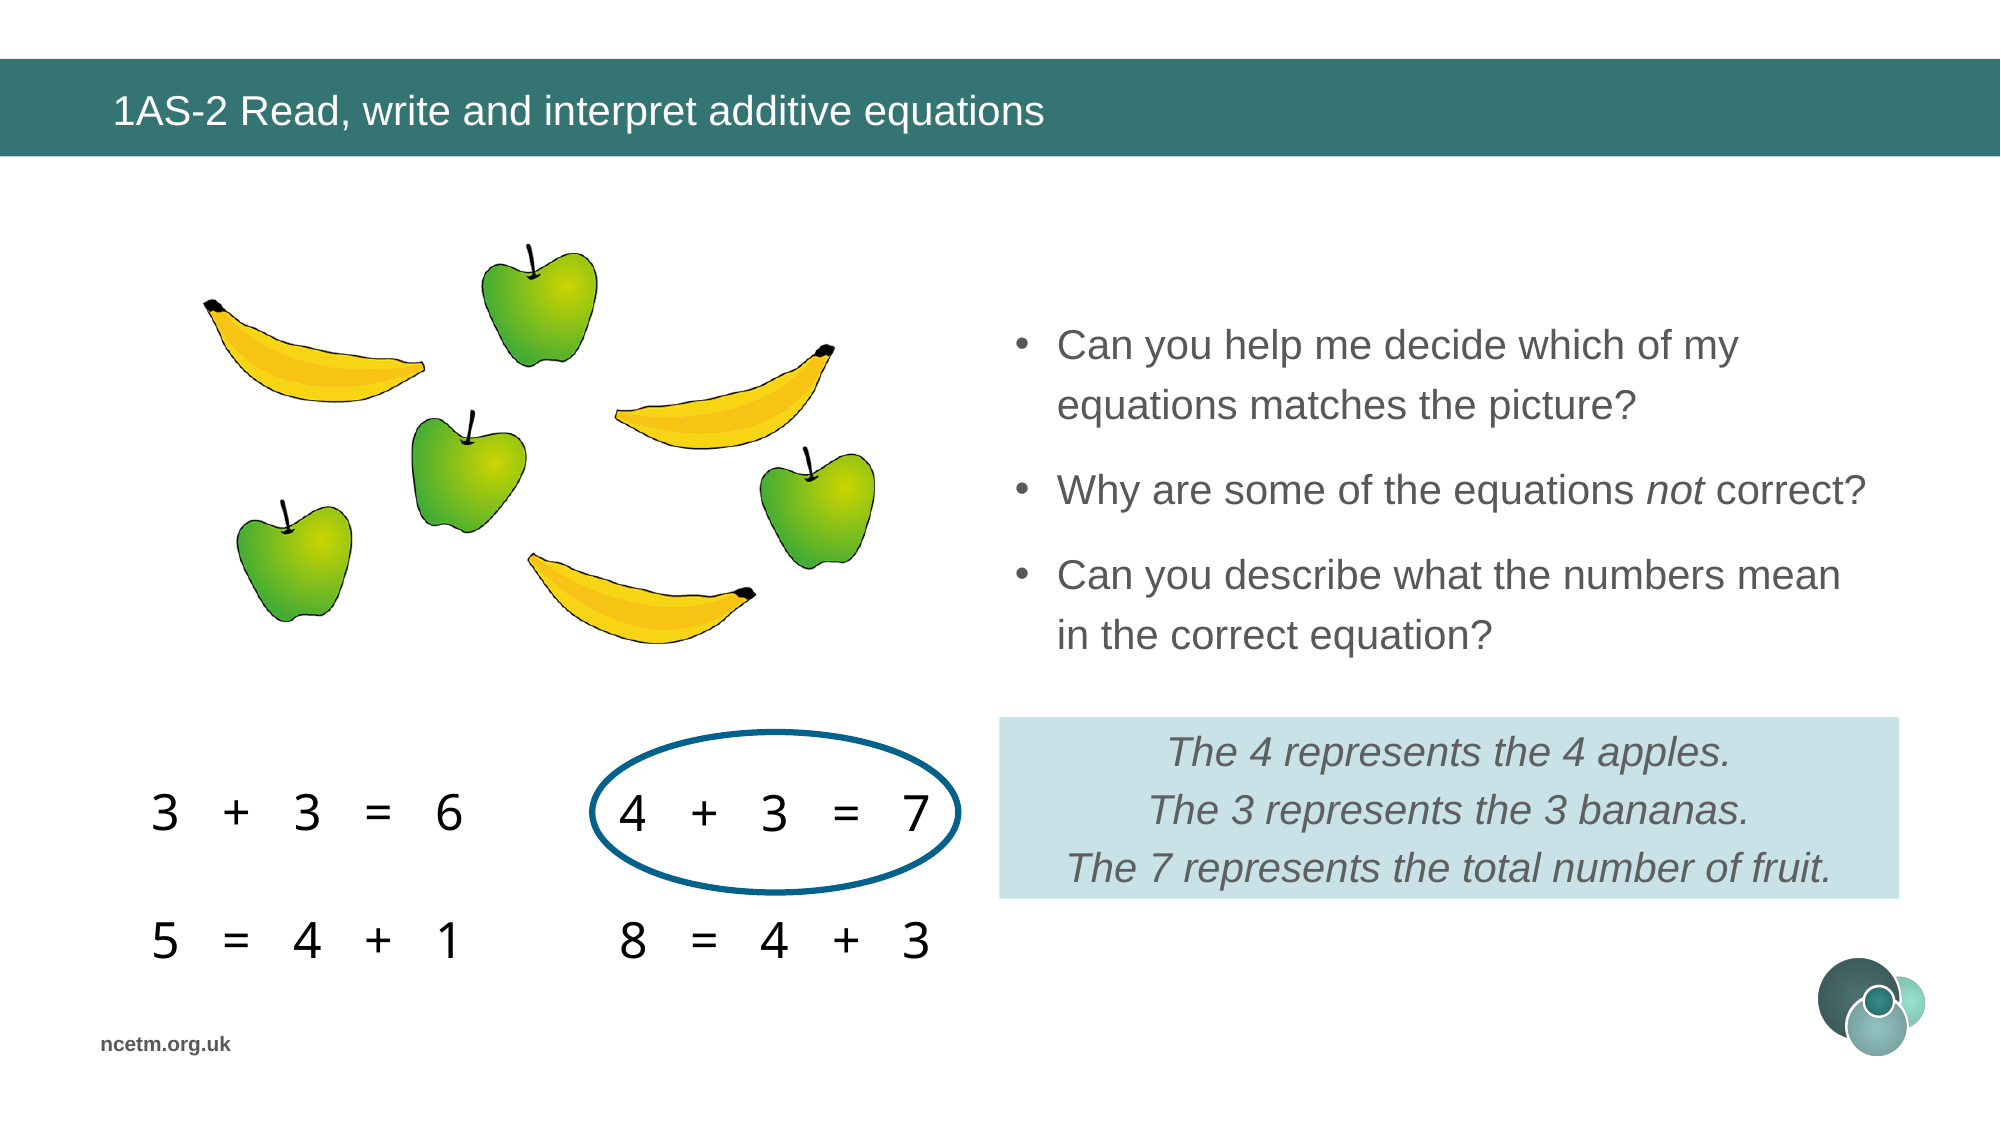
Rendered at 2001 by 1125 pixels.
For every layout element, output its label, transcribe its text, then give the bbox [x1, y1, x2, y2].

text_box 1 [413, 900, 485, 976]
picture [1818, 958, 1925, 1056]
text_box = [177, 900, 248, 976]
picture [203, 244, 875, 644]
text_box 4 [716, 900, 835, 976]
text_box 8 [574, 900, 645, 976]
text_box 5 [107, 900, 177, 976]
text_box = [645, 900, 716, 976]
text_box The 4 represents the 4 apples. The 3 represents the 3 bananas. The 7 represents the total number of fruit. [999, 717, 1900, 899]
text_box + [835, 900, 881, 976]
text_box 6 [413, 772, 485, 848]
text_box 4 [574, 774, 613, 850]
text_box + [367, 900, 413, 976]
text_box 3 [296, 772, 343, 848]
text_box Can you help me decide which of my equations matches the picture? Why are some of the equations not correct? Can you describe what the numbers mean in the correct equation? [999, 300, 1885, 471]
text_box [592, 731, 959, 893]
text_box 7 [939, 834, 953, 850]
text_box + [177, 772, 296, 848]
title 1AS-2 Read, write and interpret additive equations [97, 76, 1945, 147]
text_box 7 [938, 774, 953, 791]
text_box 3 [107, 772, 177, 848]
text_box 3 [881, 900, 953, 976]
text_box 4 [248, 900, 367, 976]
text_box = [343, 772, 413, 848]
